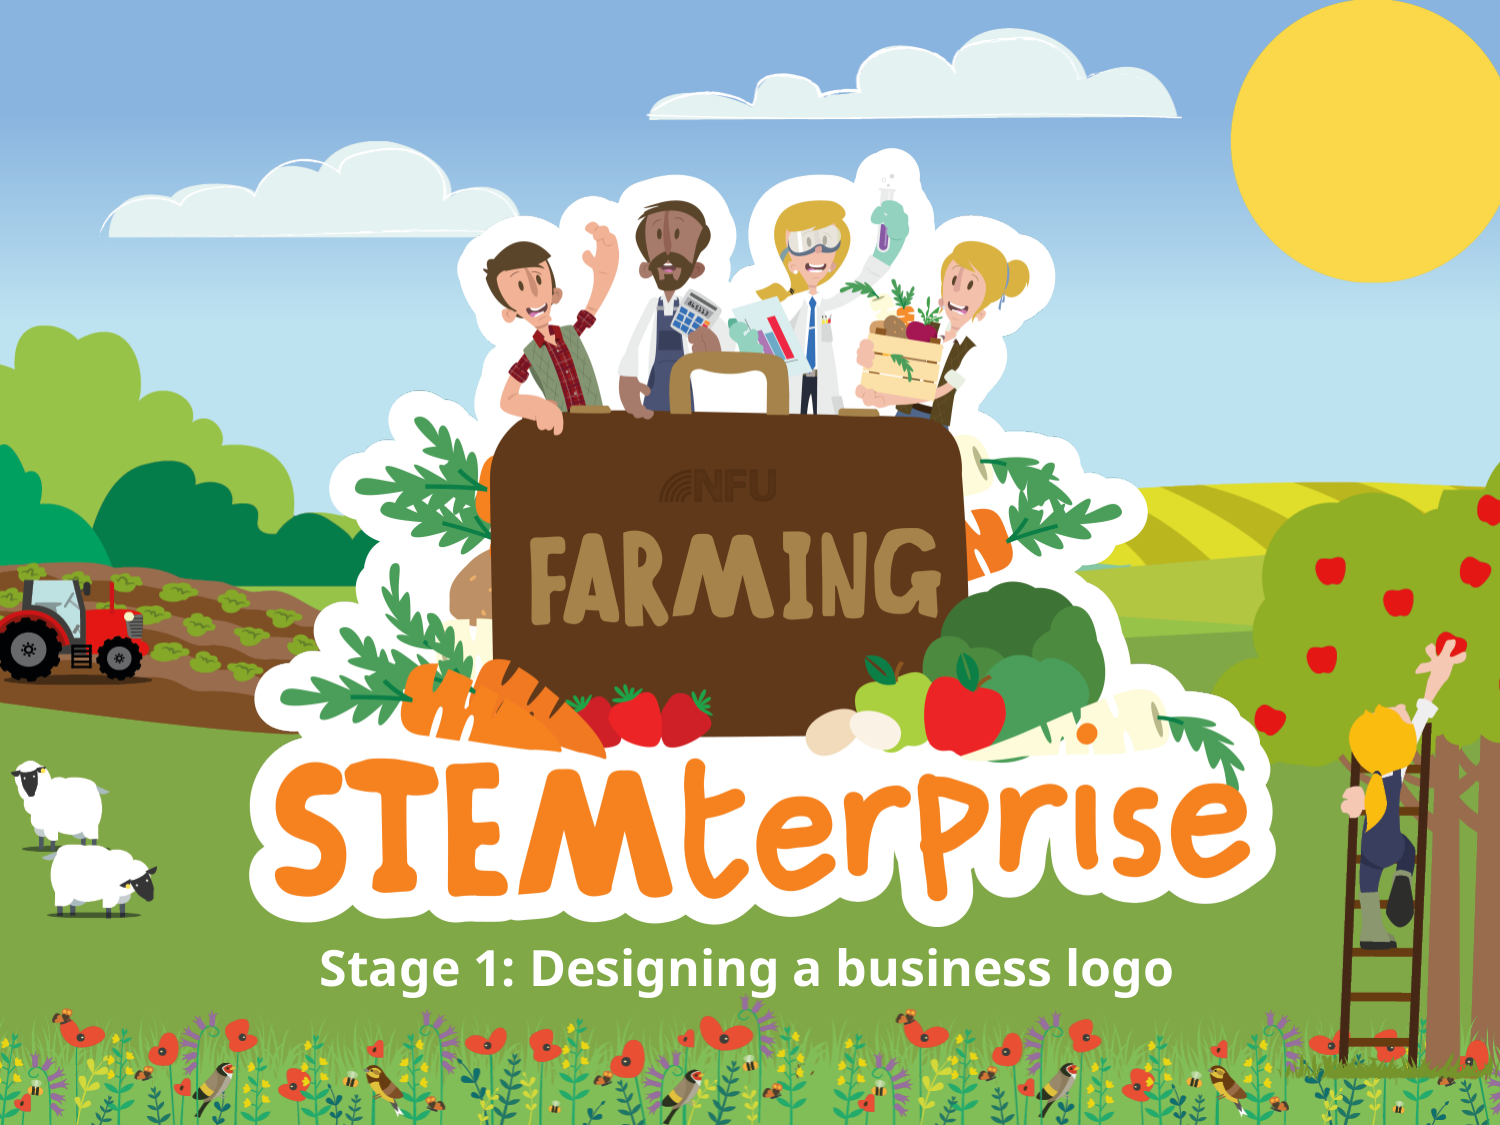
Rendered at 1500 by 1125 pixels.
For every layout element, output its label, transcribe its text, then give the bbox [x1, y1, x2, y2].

subtitle Stage 1: Designing a business logo [0, 928, 1498, 1125]
picture [0, 0, 1500, 1125]
